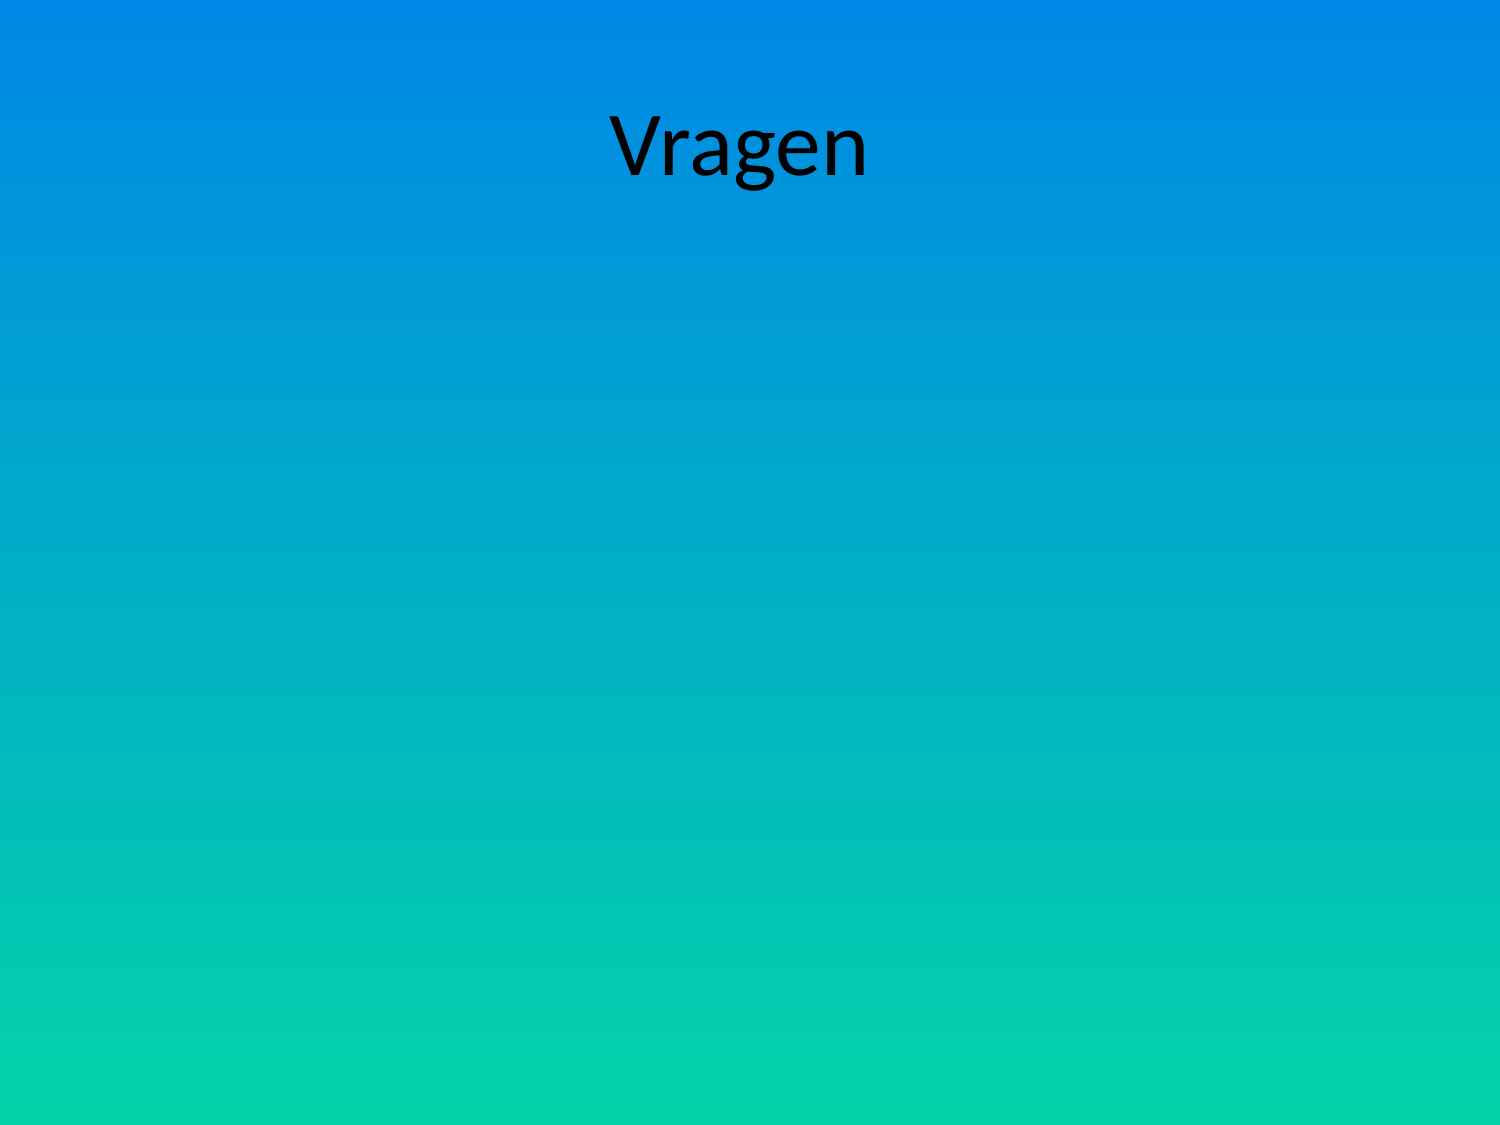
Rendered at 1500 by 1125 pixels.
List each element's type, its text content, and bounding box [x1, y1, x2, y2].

title Vragen [75, 45, 1425, 233]
